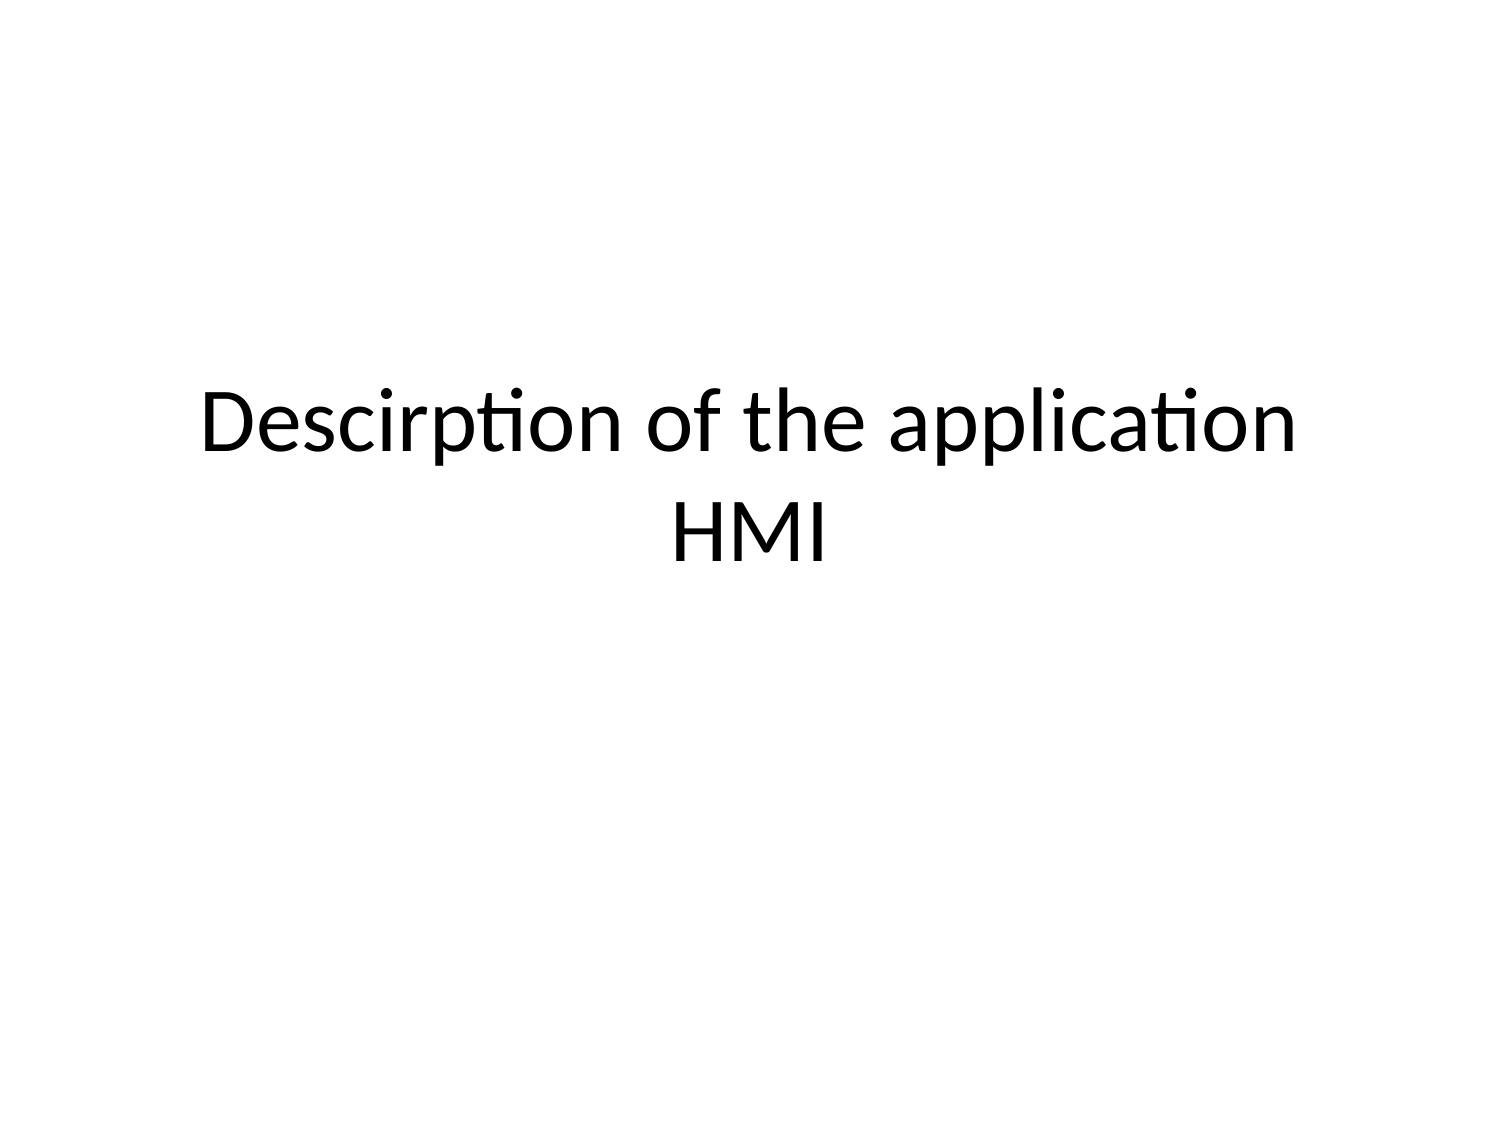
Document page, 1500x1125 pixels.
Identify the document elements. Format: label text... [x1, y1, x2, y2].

title Descirption of the application HMI [112, 349, 1388, 591]
